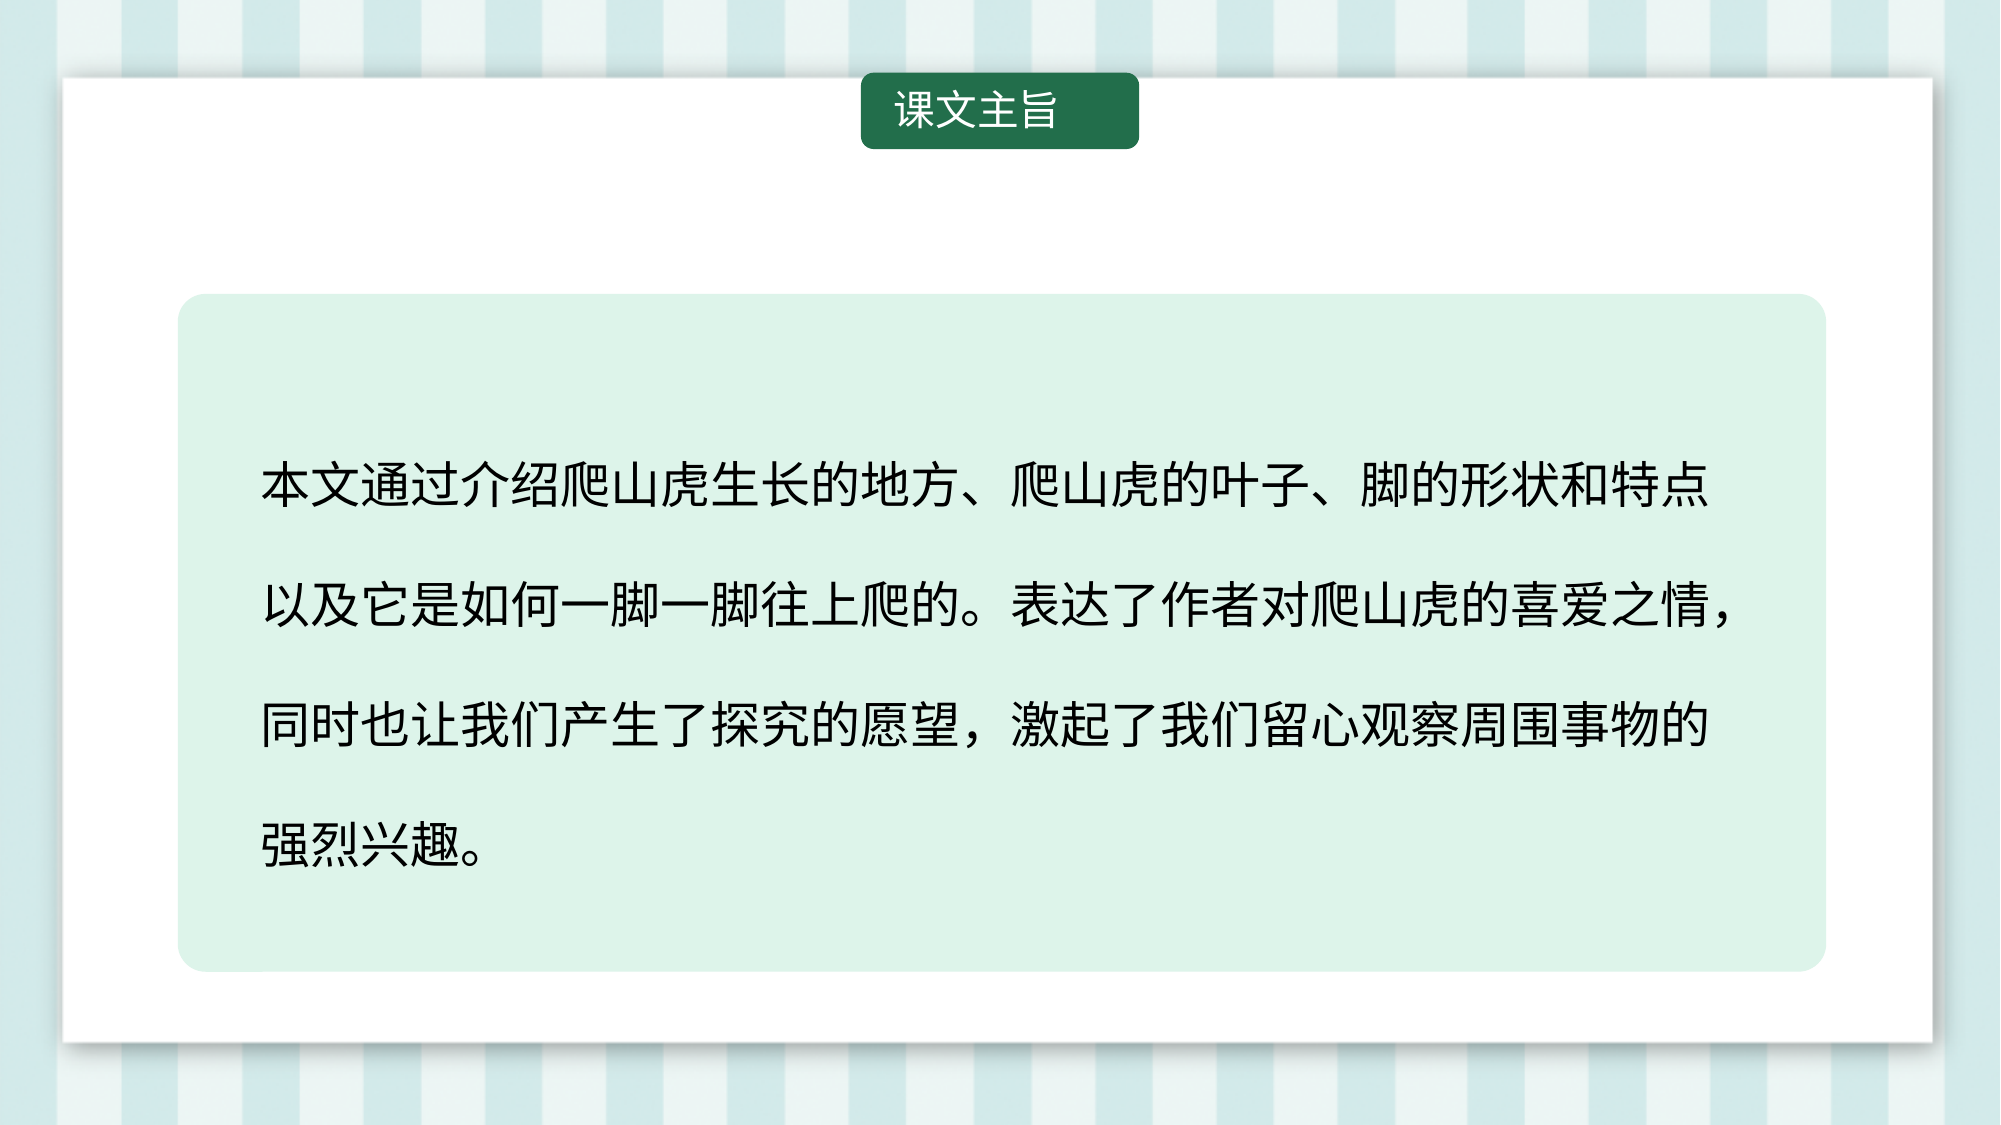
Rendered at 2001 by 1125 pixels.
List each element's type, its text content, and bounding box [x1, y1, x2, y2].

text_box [860, 72, 1140, 150]
text_box [176, 292, 1828, 973]
text_box 本文通过介绍爬山虎生长的地方、爬山虎的叶子、脚的形状和特点以及它是如何一脚一脚往上爬的。表达了作者对爬山虎的喜爱之情，同时也让我们产生了探究的愿望，激起了我们留心观察周围事物的强烈兴趣。 [246, 385, 1771, 881]
picture [0, 0, 2000, 1125]
